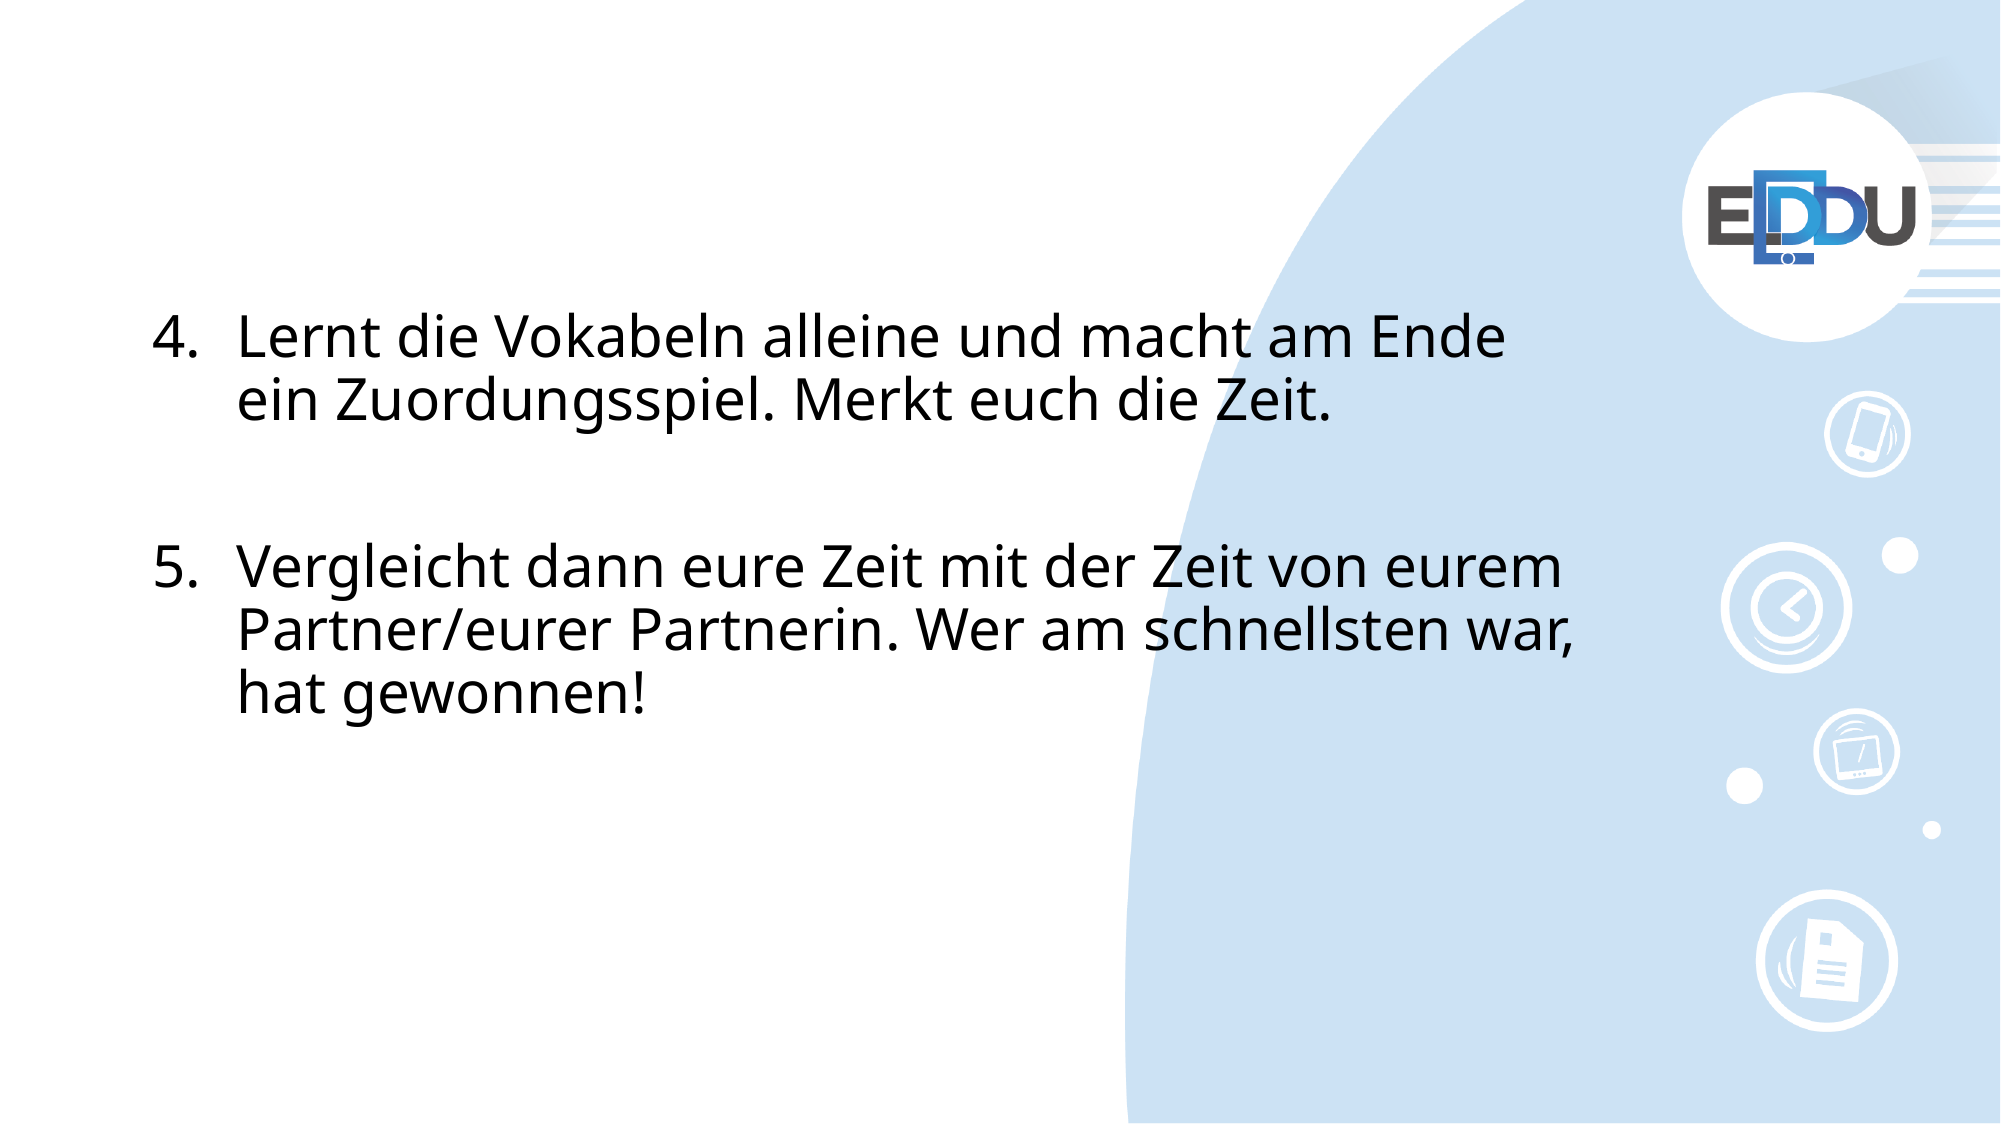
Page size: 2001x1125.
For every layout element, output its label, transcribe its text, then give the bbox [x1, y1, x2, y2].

list Lernt die Vokabeln alleine und macht am Ende ein Zuordungsspiel. Merkt euch die Zeit. Vergleicht dann eure Zeit mit der Zeit von eurem Partner/eurer Partnerin. Wer am schnellsten war, hat gewonnen! [137, 299, 1595, 1014]
picture [0, 0, 2001, 1125]
